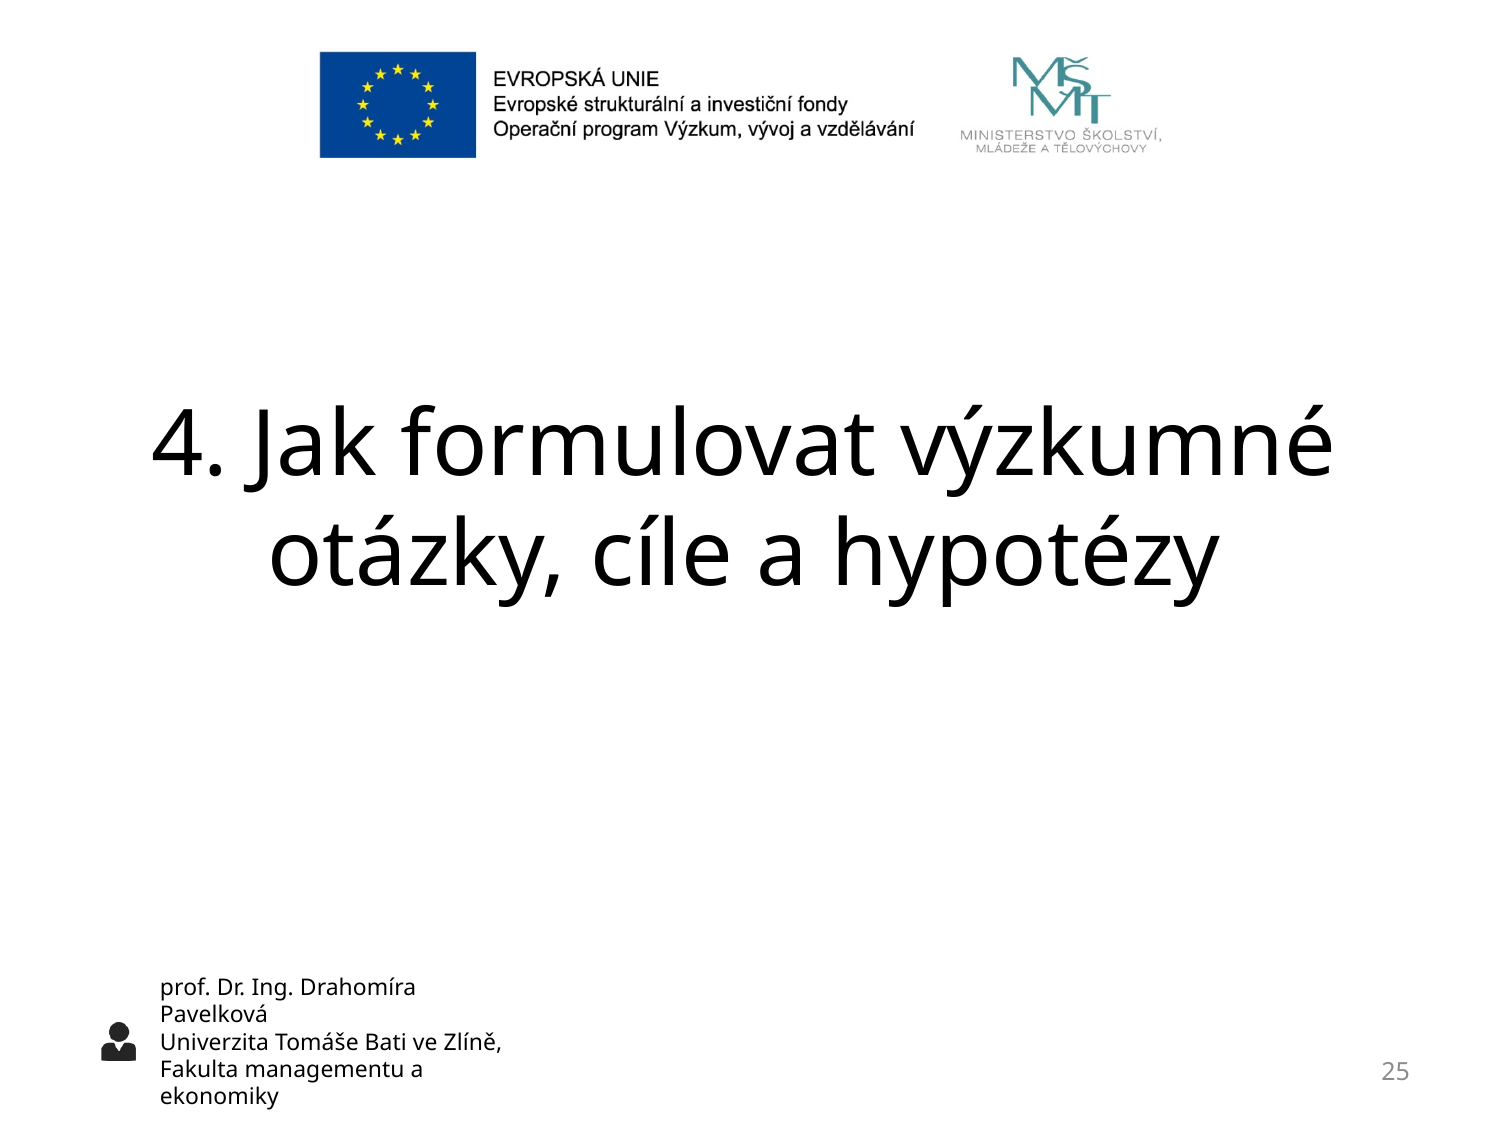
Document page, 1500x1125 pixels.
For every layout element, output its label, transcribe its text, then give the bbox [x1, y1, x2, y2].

footer prof. Dr. Ing. Drahomíra Pavelková Univerzita Tomáše Bati ve Zlíně, Fakulta managementu a ekonomiky [145, 999, 526, 1083]
picture [101, 1021, 136, 1062]
picture [267, 0, 1213, 210]
title 4. Jak formulovat výzkumné otázky, cíle a hypotézy [112, 373, 1376, 615]
slide_number 25 [1074, 1042, 1425, 1103]
